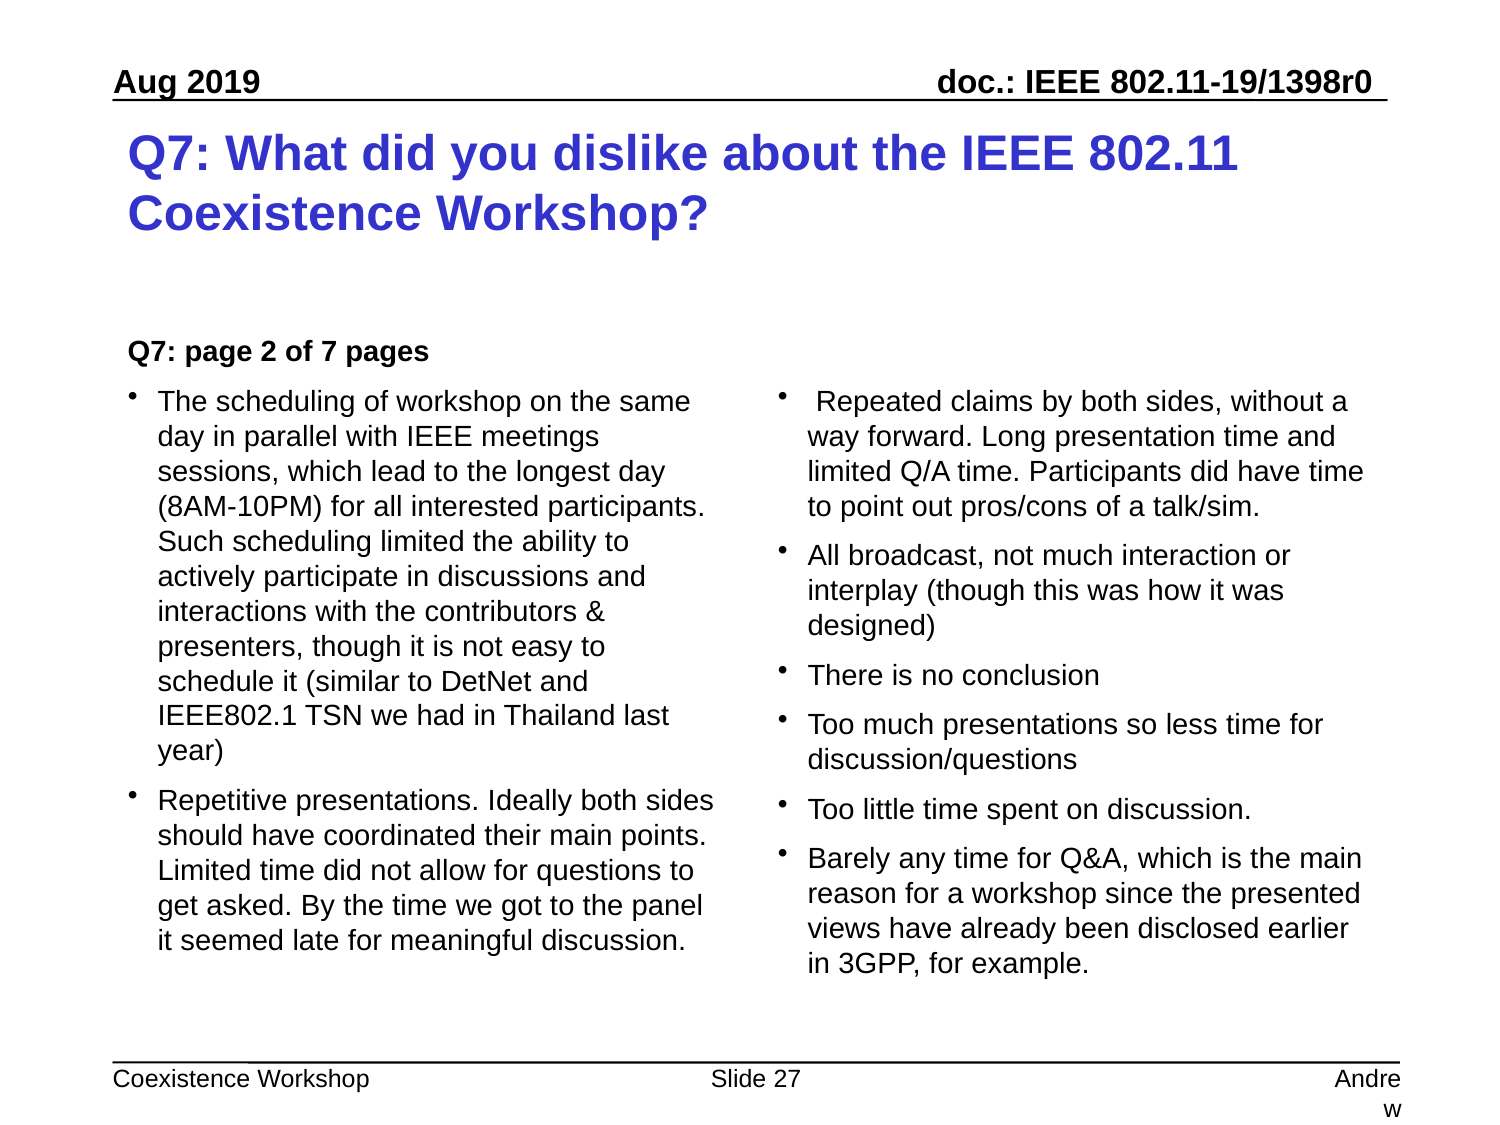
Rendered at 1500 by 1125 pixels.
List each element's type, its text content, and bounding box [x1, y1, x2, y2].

list Q7: page 2 of 7 pages The scheduling of workshop on the same day in parallel with IEEE meetings sessions, which lead to the longest day (8AM-10PM) for all interested participants. Such scheduling limited the ability to actively participate in discussions and interactions with the contributors & presenters, though it is not easy to schedule it (similar to DetNet and IEEE802.1 TSN we had in Thailand last year) Repetitive presentations. Ideally both sides should have coordinated their main points. Limited time did not allow for questions to get asked. By the time we got to the panel it seemed late for meaningful discussion. [112, 324, 738, 1000]
slide_number Slide 27 [709, 1061, 803, 1093]
footer Andrew Myles, Cisco [1320, 1061, 1402, 1093]
list Repeated claims by both sides, without a way forward. Long presentation time and limited Q/A time. Participants did have time to point out pros/cons of a talk/sim. All broadcast, not much interaction or interplay (though this was how it was designed) There is no conclusion Too much presentations so less time for discussion/questions Too little time spent on discussion. Barely any time for Q&A, which is the main reason for a workshop since the presented views have already been disclosed earlier in 3GPP, for example. [762, 324, 1388, 1000]
title Q7: What did you dislike about the IEEE 802.11 Coexistence Workshop? [112, 112, 1388, 288]
